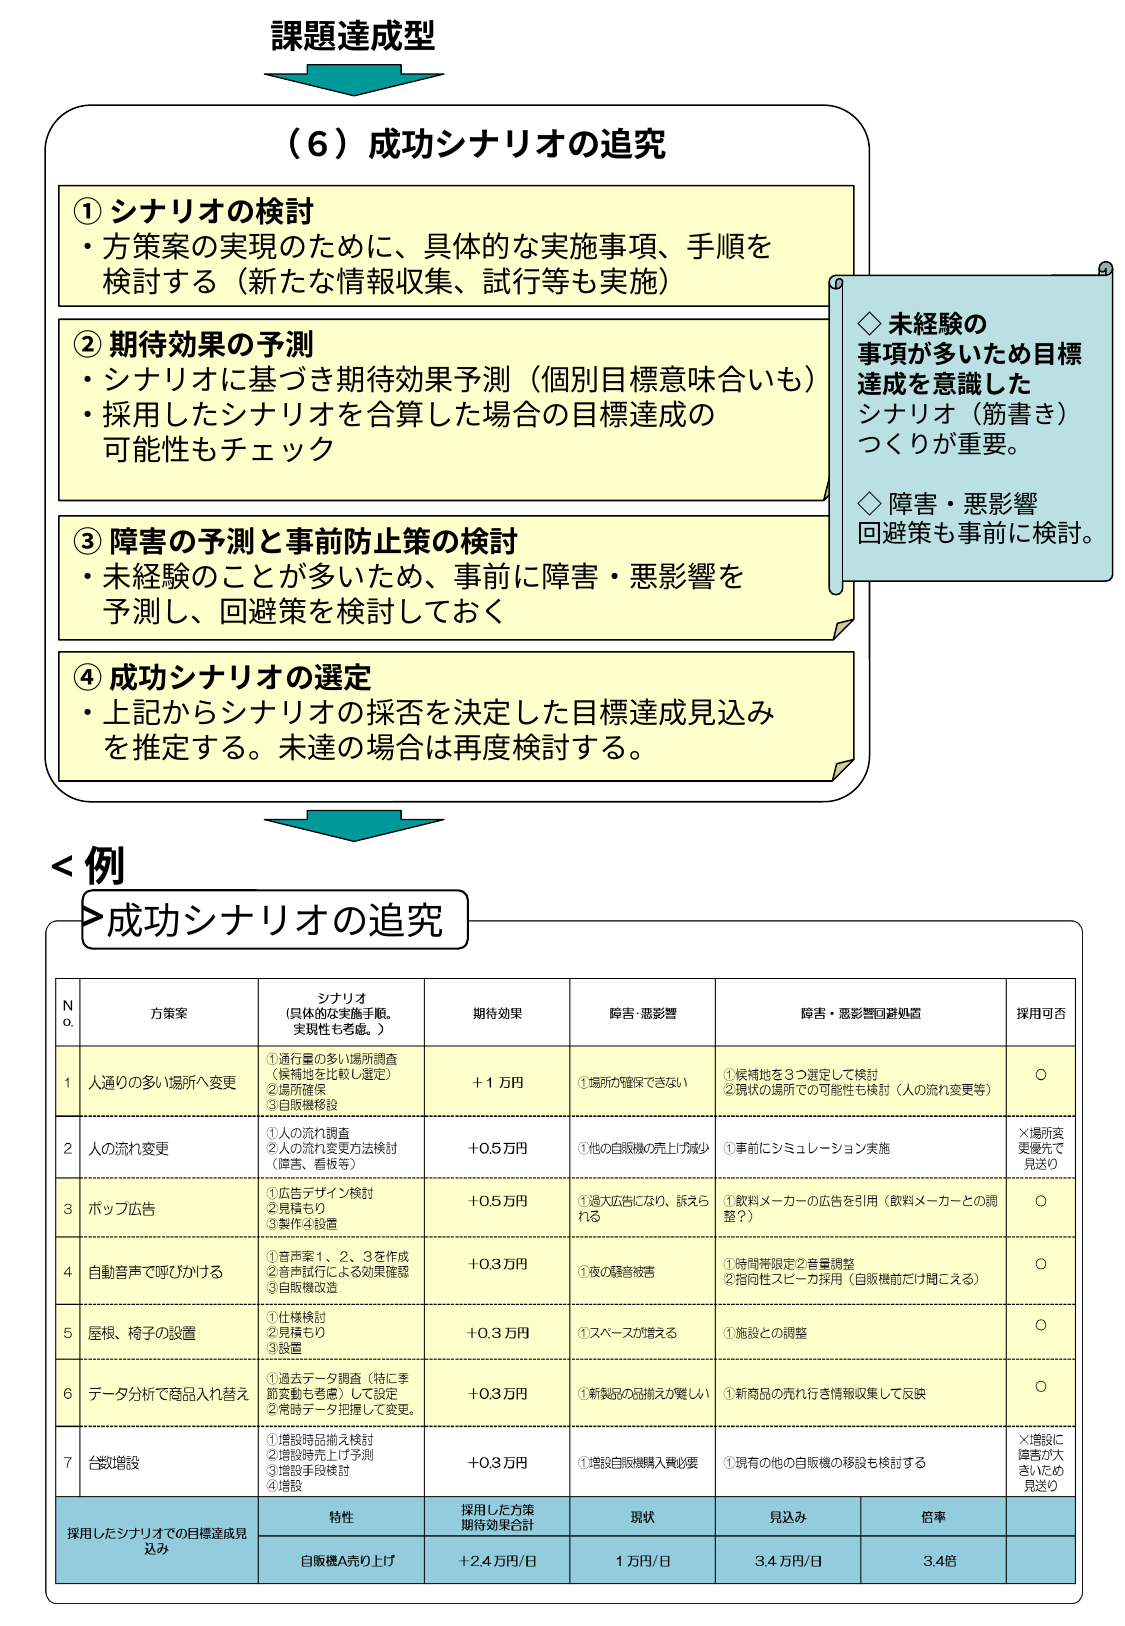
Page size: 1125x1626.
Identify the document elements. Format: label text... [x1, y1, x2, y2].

text_box [264, 64, 445, 96]
text_box [264, 810, 445, 842]
text_box ◇未経験の 事項が多いため目標達成を意識した シナリオ（筋書き） つくりが重要。 ◇障害・悪影響 回避策も事前に検討。 [829, 261, 1113, 595]
text_box [42, 103, 872, 804]
text_box 成功シナリオの追究 [138, 890, 468, 918]
text_box 課題達成型 [270, 15, 438, 56]
text_box <例> [48, 840, 138, 918]
picture [44, 919, 1083, 1604]
